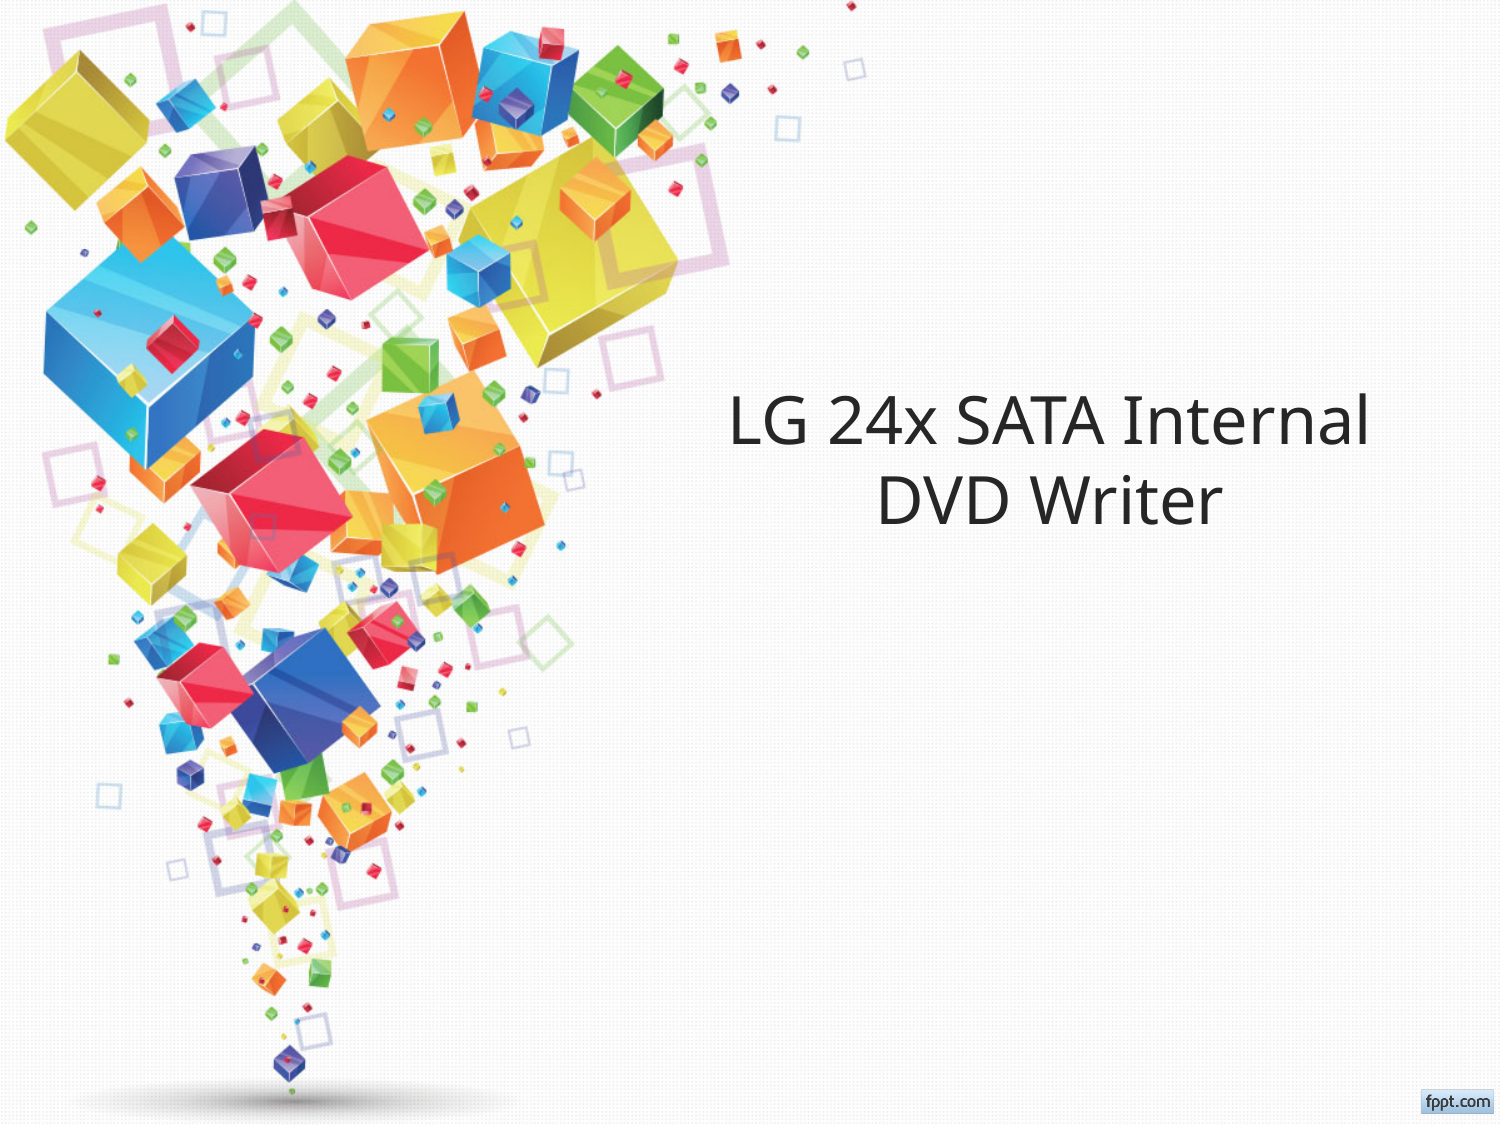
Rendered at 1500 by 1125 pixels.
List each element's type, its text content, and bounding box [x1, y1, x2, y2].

picture [0, 0, 1500, 1125]
title LG 24x SATA Internal DVD Writer [662, 387, 1438, 738]
